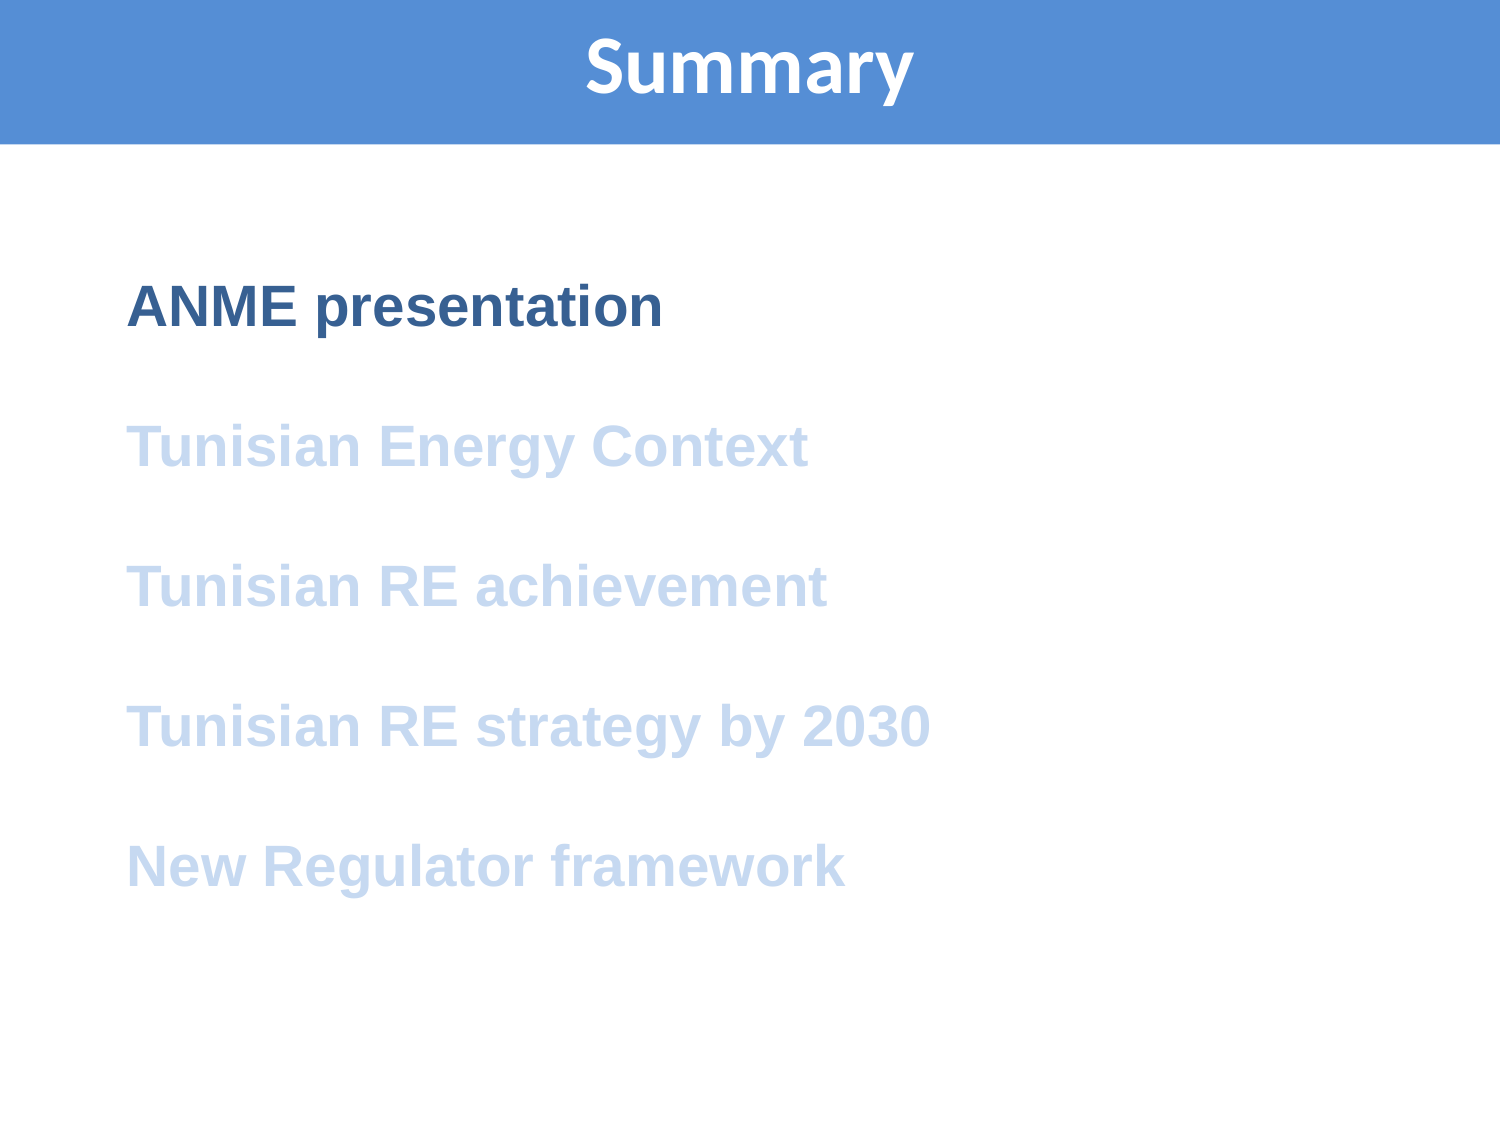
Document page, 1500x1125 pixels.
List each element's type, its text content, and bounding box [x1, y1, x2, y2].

text_box Summary [0, 0, 1500, 145]
text_box ANME presentation Tunisian Energy Context Tunisian RE achievement Tunisian RE strategy by 2030 New Regulator framework [112, 260, 1500, 966]
